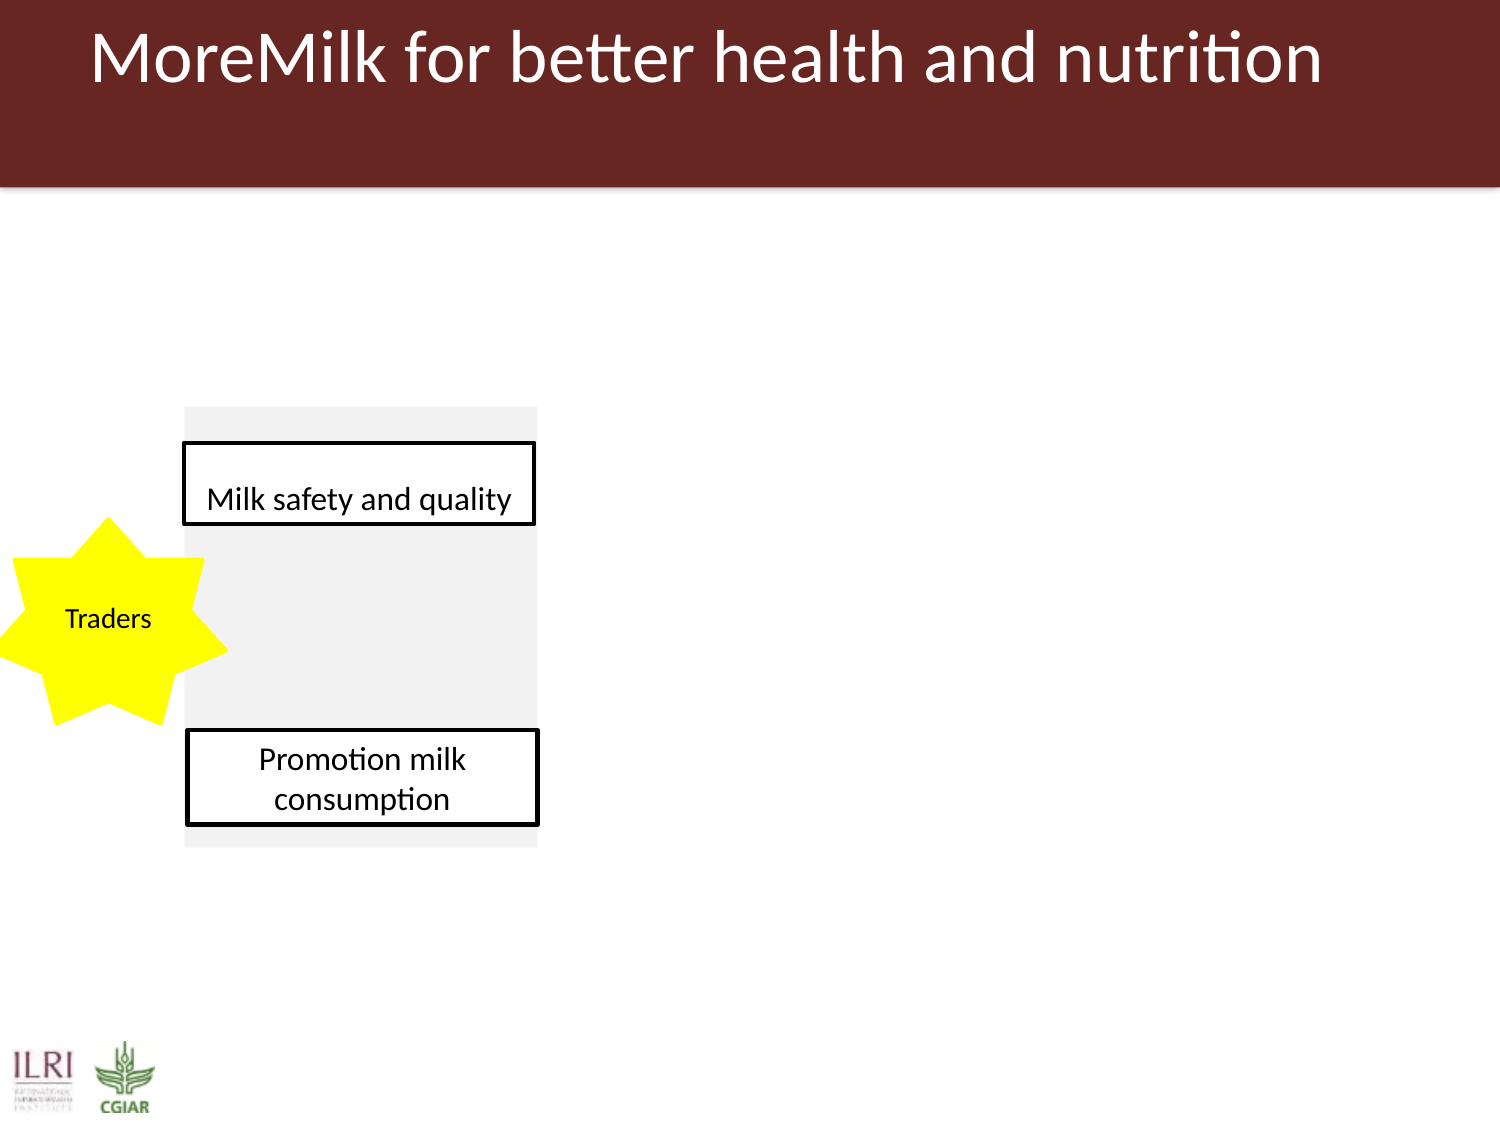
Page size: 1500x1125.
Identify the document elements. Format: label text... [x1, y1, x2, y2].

text_box Promotion milk consumption [185, 728, 540, 827]
text_box Traders [0, 517, 228, 726]
picture [12, 1049, 74, 1113]
picture [94, 1041, 155, 1113]
text_box [184, 406, 538, 848]
title MoreMilk for better health and nutrition [75, 0, 1425, 188]
text_box Milk safety and quality [182, 441, 536, 526]
